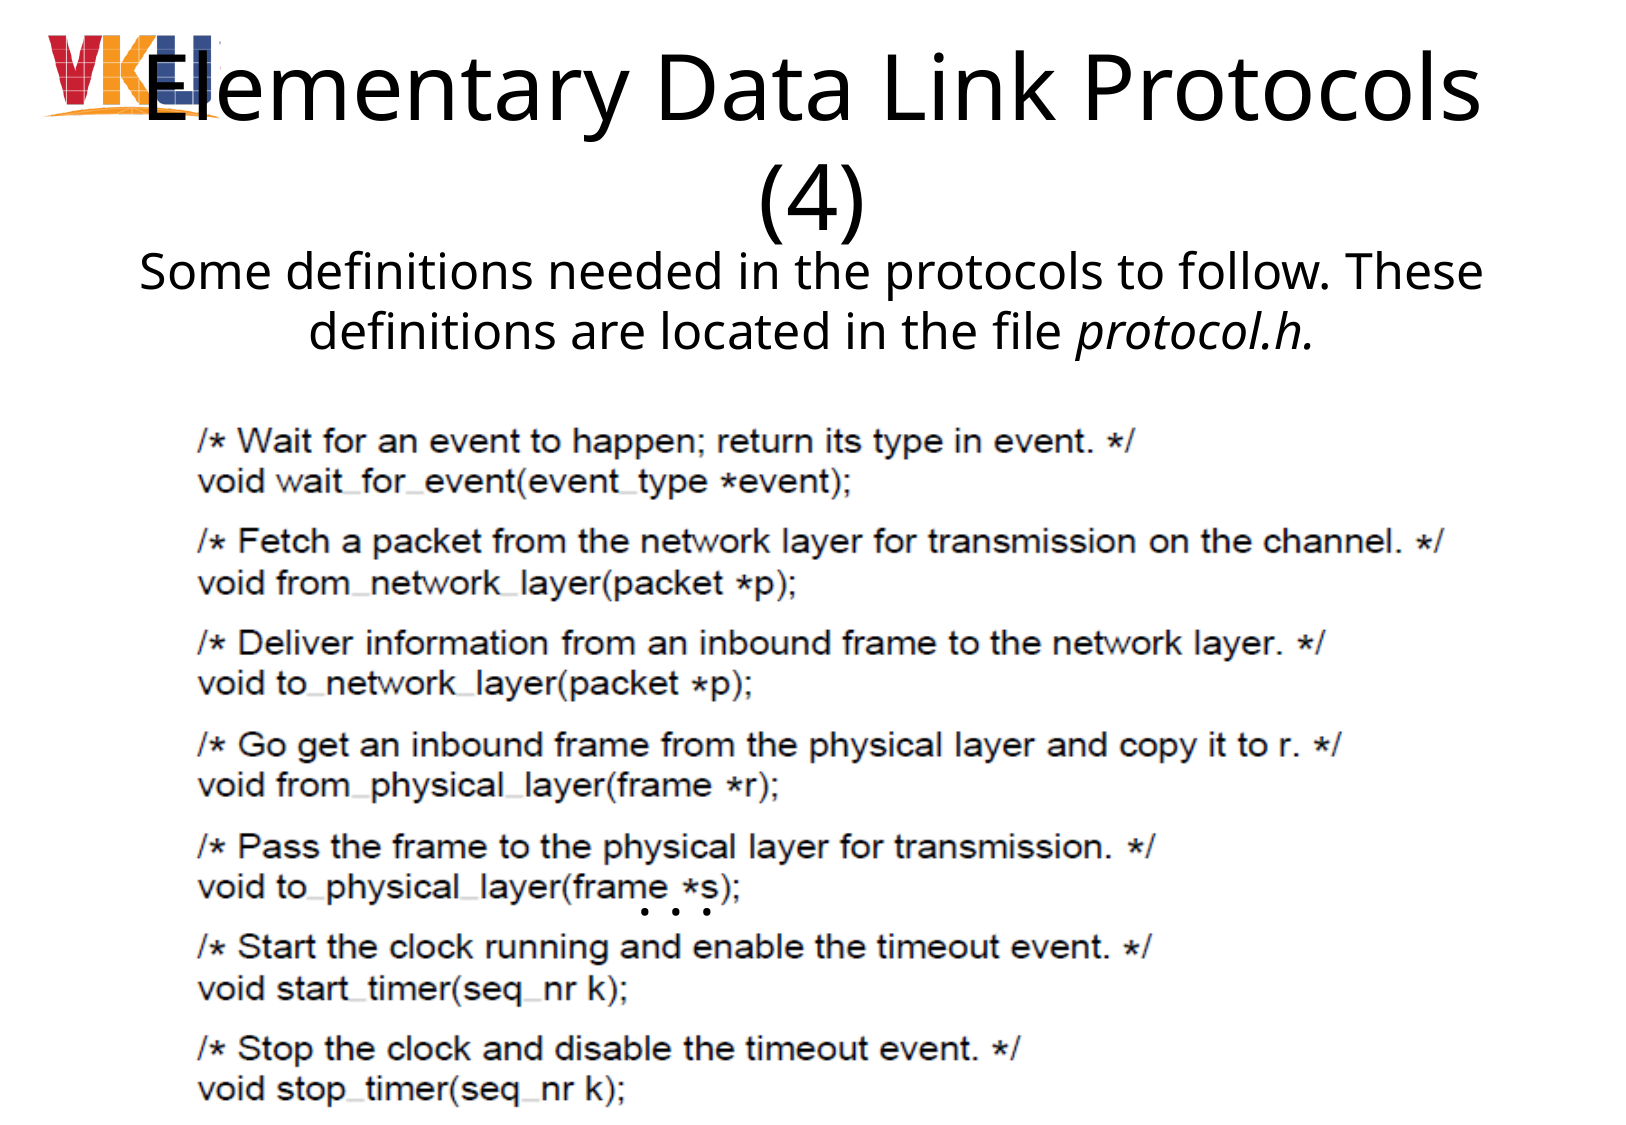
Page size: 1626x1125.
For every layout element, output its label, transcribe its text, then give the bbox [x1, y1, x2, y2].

title Elementary Data Link Protocols (4) [81, 45, 1544, 232]
list Some definitions needed in the protocols to follow. These definitions are located in the file protocol.h. [81, 232, 1544, 1038]
picture [144, 398, 1481, 1124]
picture [32, 21, 228, 129]
